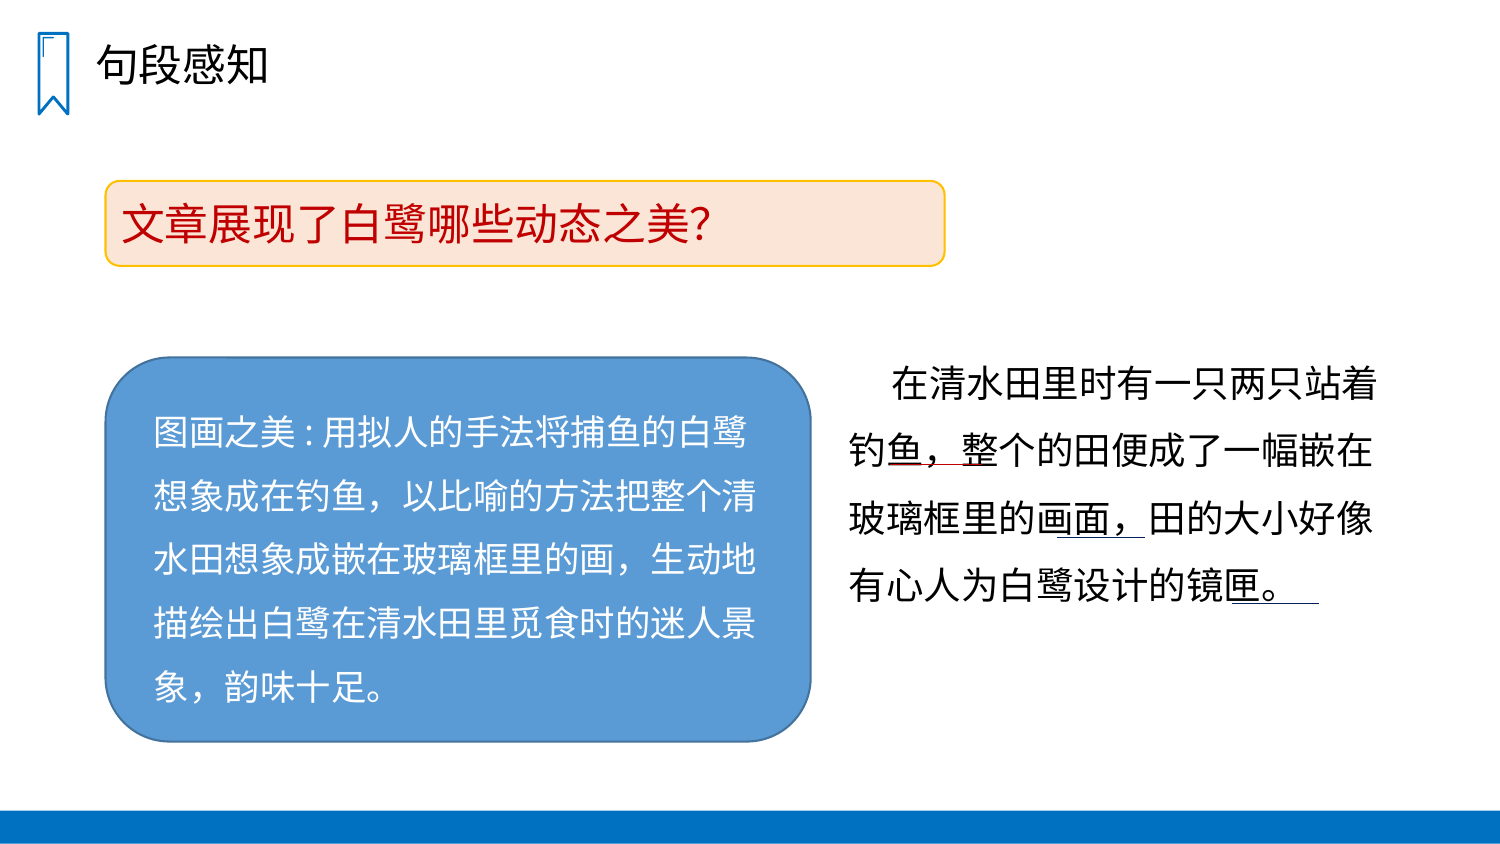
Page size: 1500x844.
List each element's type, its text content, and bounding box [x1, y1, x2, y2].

text_box 图画之美:用拟人的手法将捕鱼的白鹭想象成在钓鱼，以比喻的方法把整个清水田想象成嵌在玻璃框里的画，生动地描绘出白鹭在清水田里觅食时的迷人景象，韵味十足。 [142, 383, 790, 714]
text_box 文章展现了白鹭哪些动态之美？ [104, 179, 946, 267]
text_box 在清水田里时有一只两只站着钓鱼，整个的田便成了一幅嵌在玻璃框里的画面，田的大小好像有心人为白鹭设计的镜匣。 [837, 331, 1399, 613]
text_box [104, 356, 812, 743]
text_box 句段感知 [83, 32, 282, 96]
